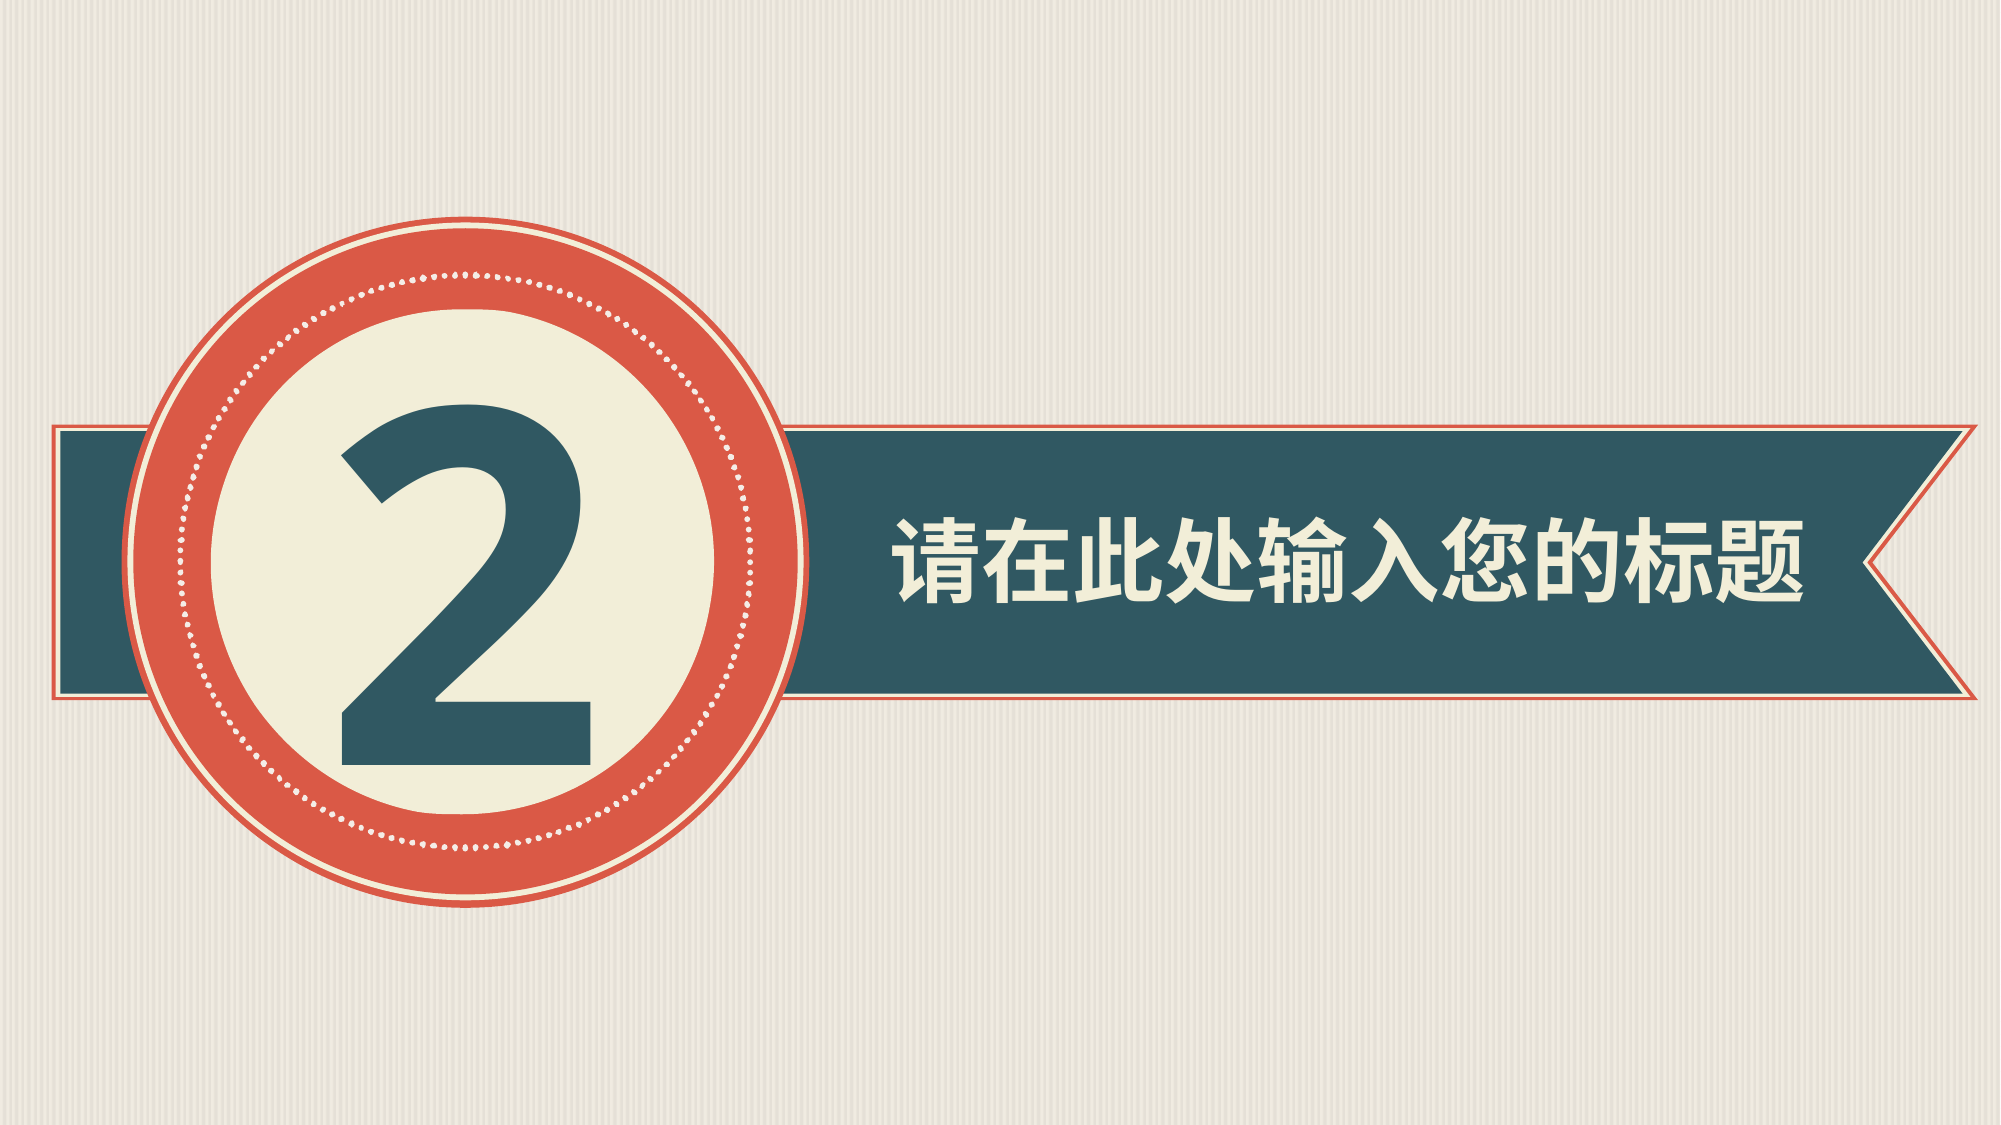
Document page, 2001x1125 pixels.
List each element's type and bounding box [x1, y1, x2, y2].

text_box [121, 216, 810, 909]
picture [0, 0, 2001, 1125]
text_box [813, 424, 1979, 701]
text_box [51, 424, 116, 701]
